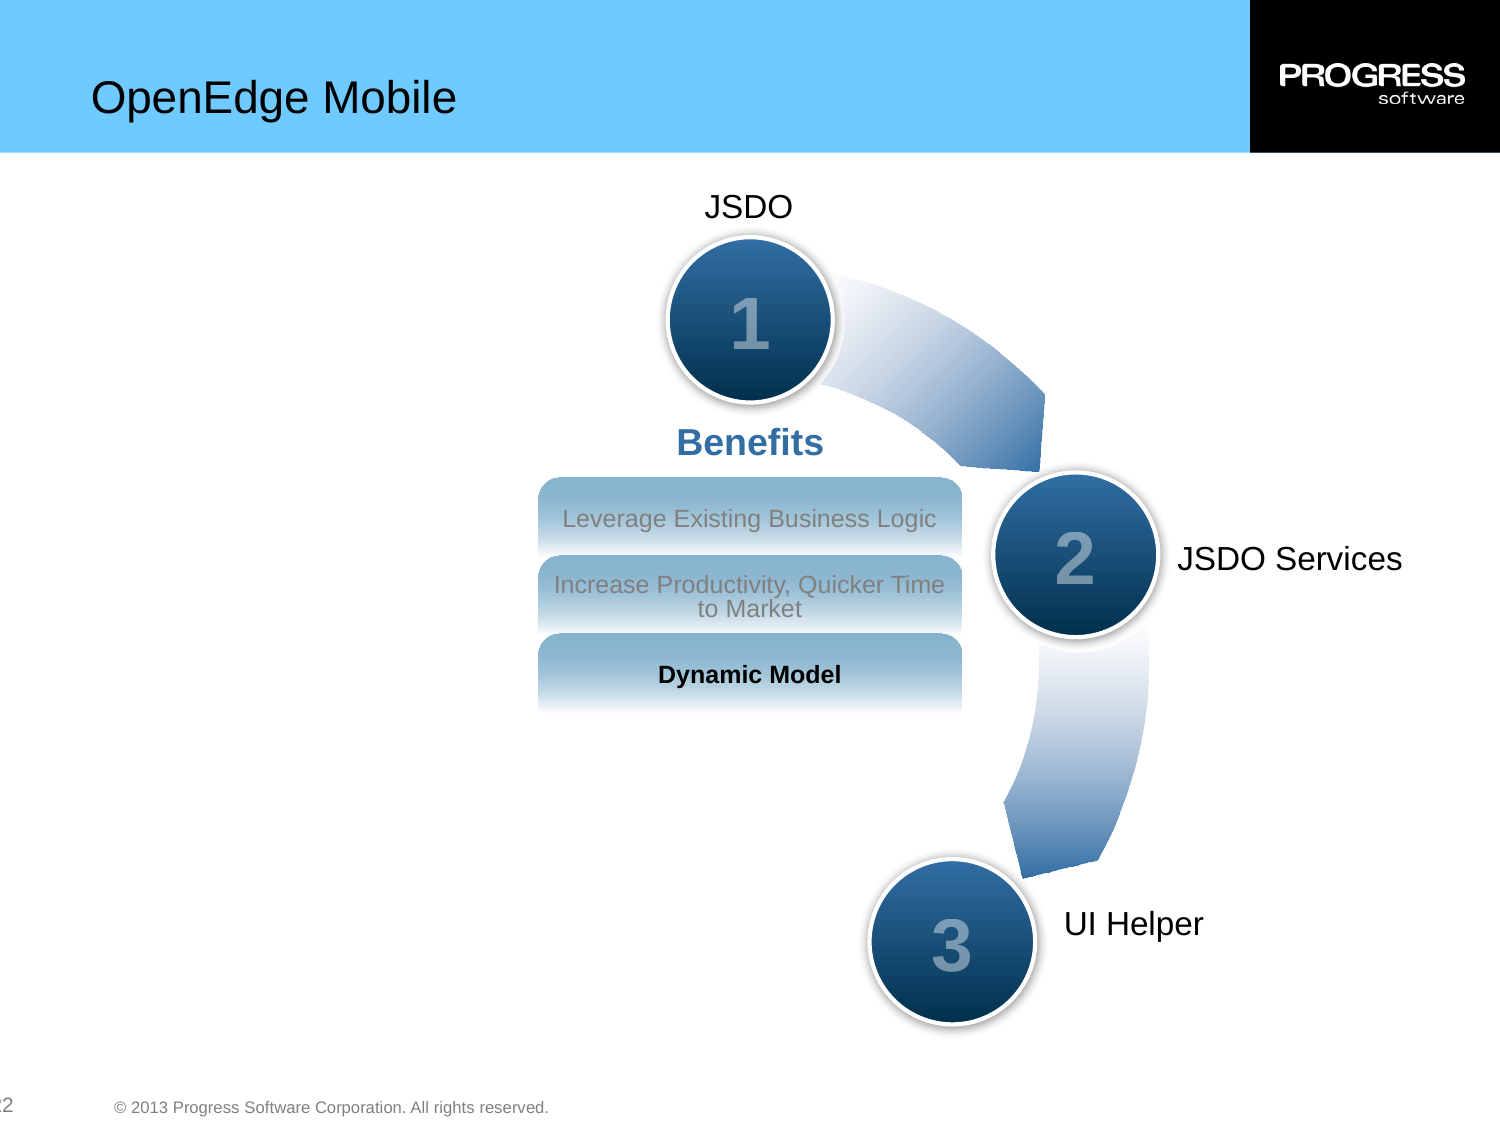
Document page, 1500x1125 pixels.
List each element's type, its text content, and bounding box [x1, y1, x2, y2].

text_box Increase Productivity, Quicker Time to Market [538, 555, 962, 636]
picture [1280, 63, 1465, 104]
title OpenEdge Mobile [75, 64, 1201, 132]
text_box Dynamic Model [538, 633, 962, 714]
text_box 3 [869, 859, 1036, 1025]
text_box [1003, 621, 1149, 879]
text_box 1 [667, 237, 833, 403]
text_box JSDO [580, 177, 918, 233]
text_box UI Helper [1048, 894, 1387, 949]
text_box JSDO Services [1162, 530, 1500, 585]
text_box Benefits [661, 418, 840, 470]
text_box 2 [993, 472, 1159, 638]
text_box [820, 273, 1044, 472]
text_box Leverage Existing Business Logic [538, 477, 962, 558]
